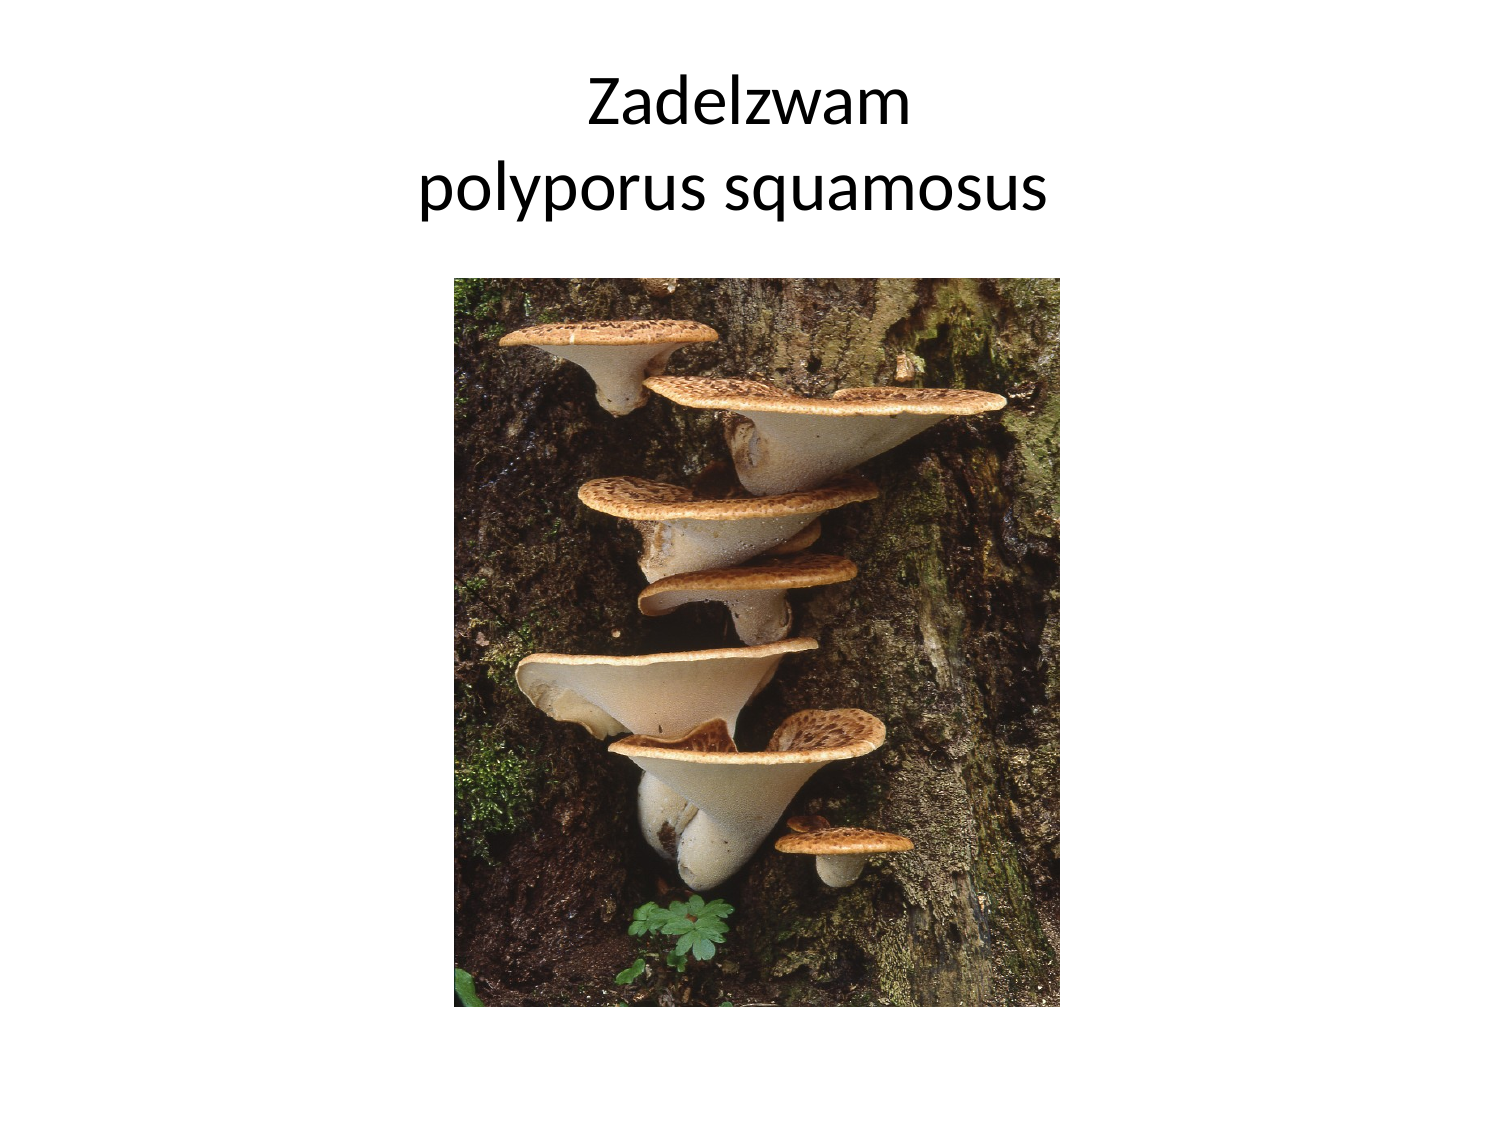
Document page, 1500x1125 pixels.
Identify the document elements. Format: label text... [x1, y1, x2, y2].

title Zadelzwam polyporus squamosus [75, 45, 1425, 233]
picture [454, 278, 1060, 1008]
